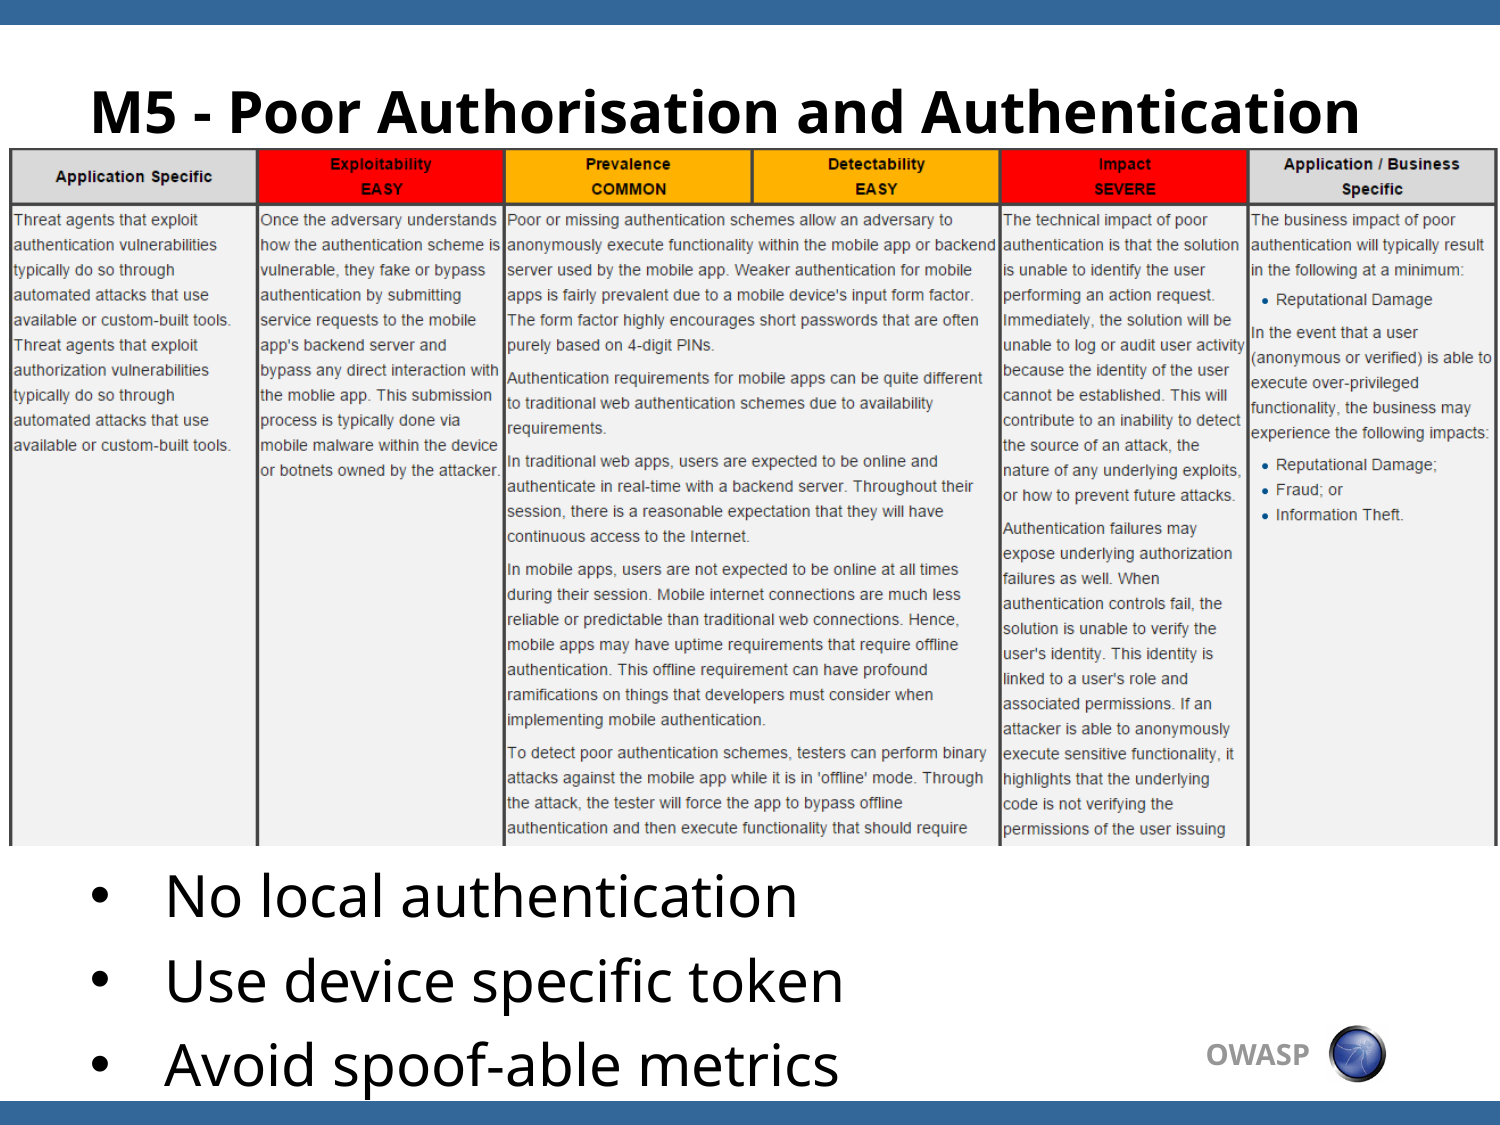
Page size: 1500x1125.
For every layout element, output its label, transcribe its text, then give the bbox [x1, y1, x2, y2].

list No local authentication Use device specific token Avoid spoof-able metrics [75, 846, 1500, 1125]
picture [9, 148, 1500, 846]
title M5 - Poor Authorisation and Authentication [75, 32, 1425, 148]
